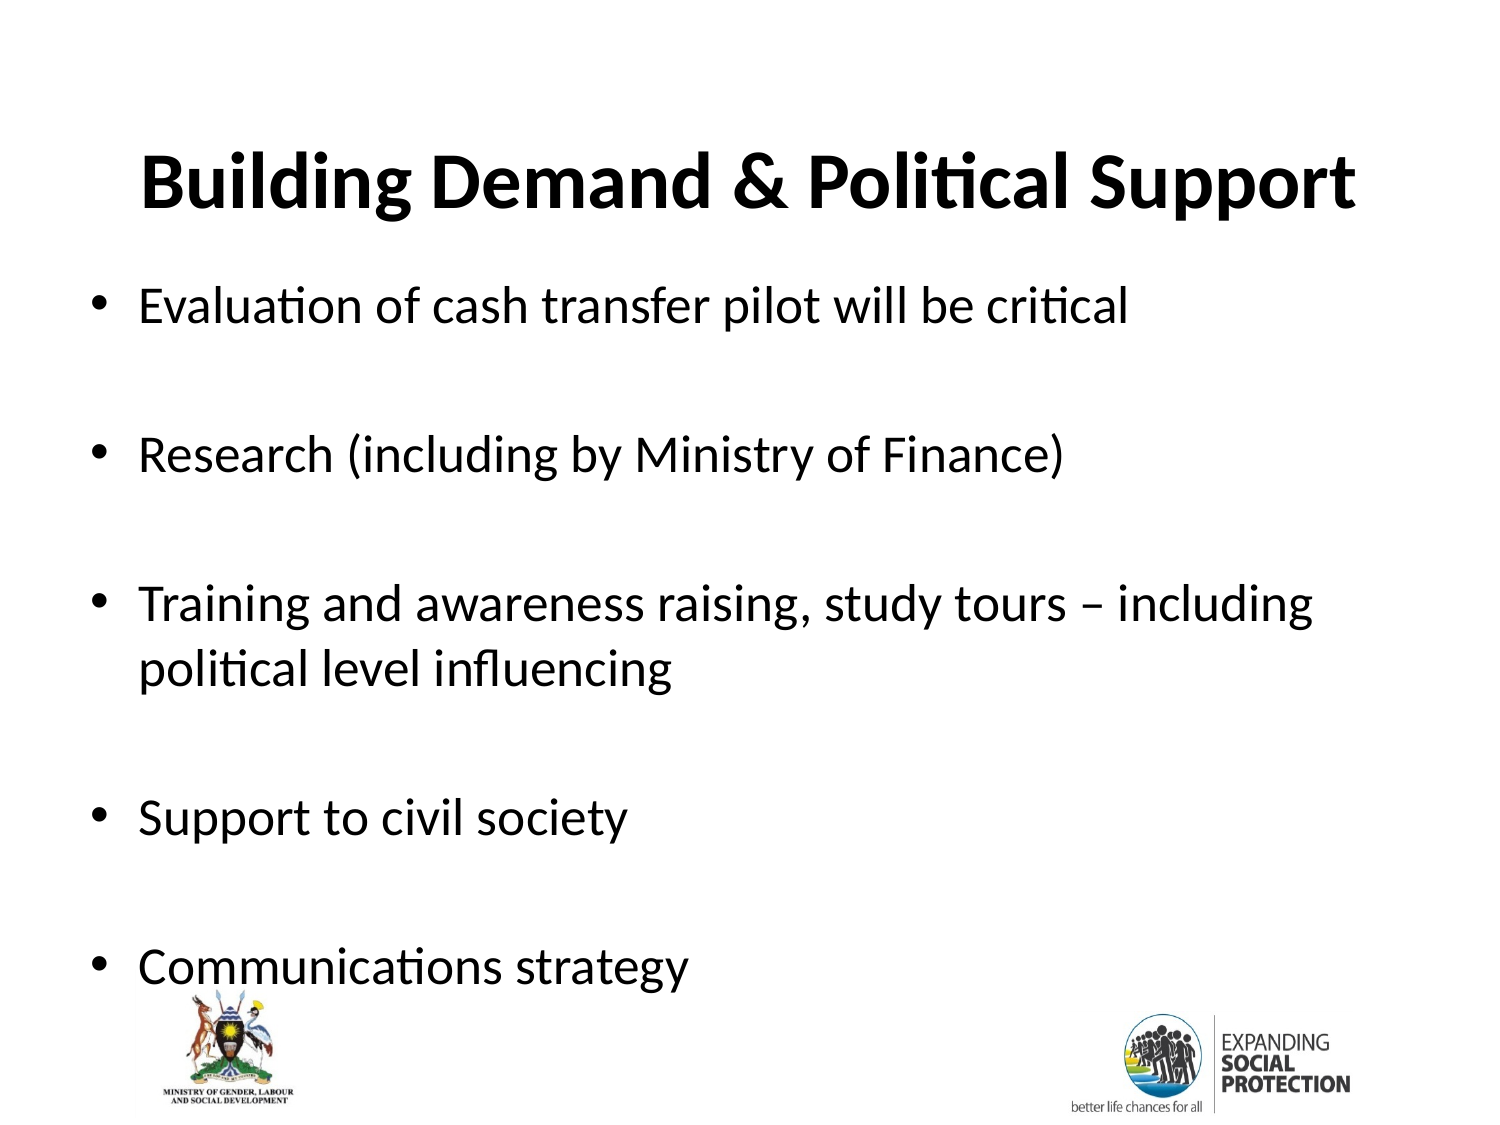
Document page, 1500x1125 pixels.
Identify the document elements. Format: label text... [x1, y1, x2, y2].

picture [135, 1005, 323, 1118]
picture [1068, 1011, 1353, 1116]
title Building Demand & Political Support [75, 45, 1425, 233]
list Evaluation of cash transfer pilot will be critical Research (including by Ministry of Finance) Training and awareness raising, study tours – including political level influencing Support to civil society Communications strategy [75, 262, 1425, 1005]
